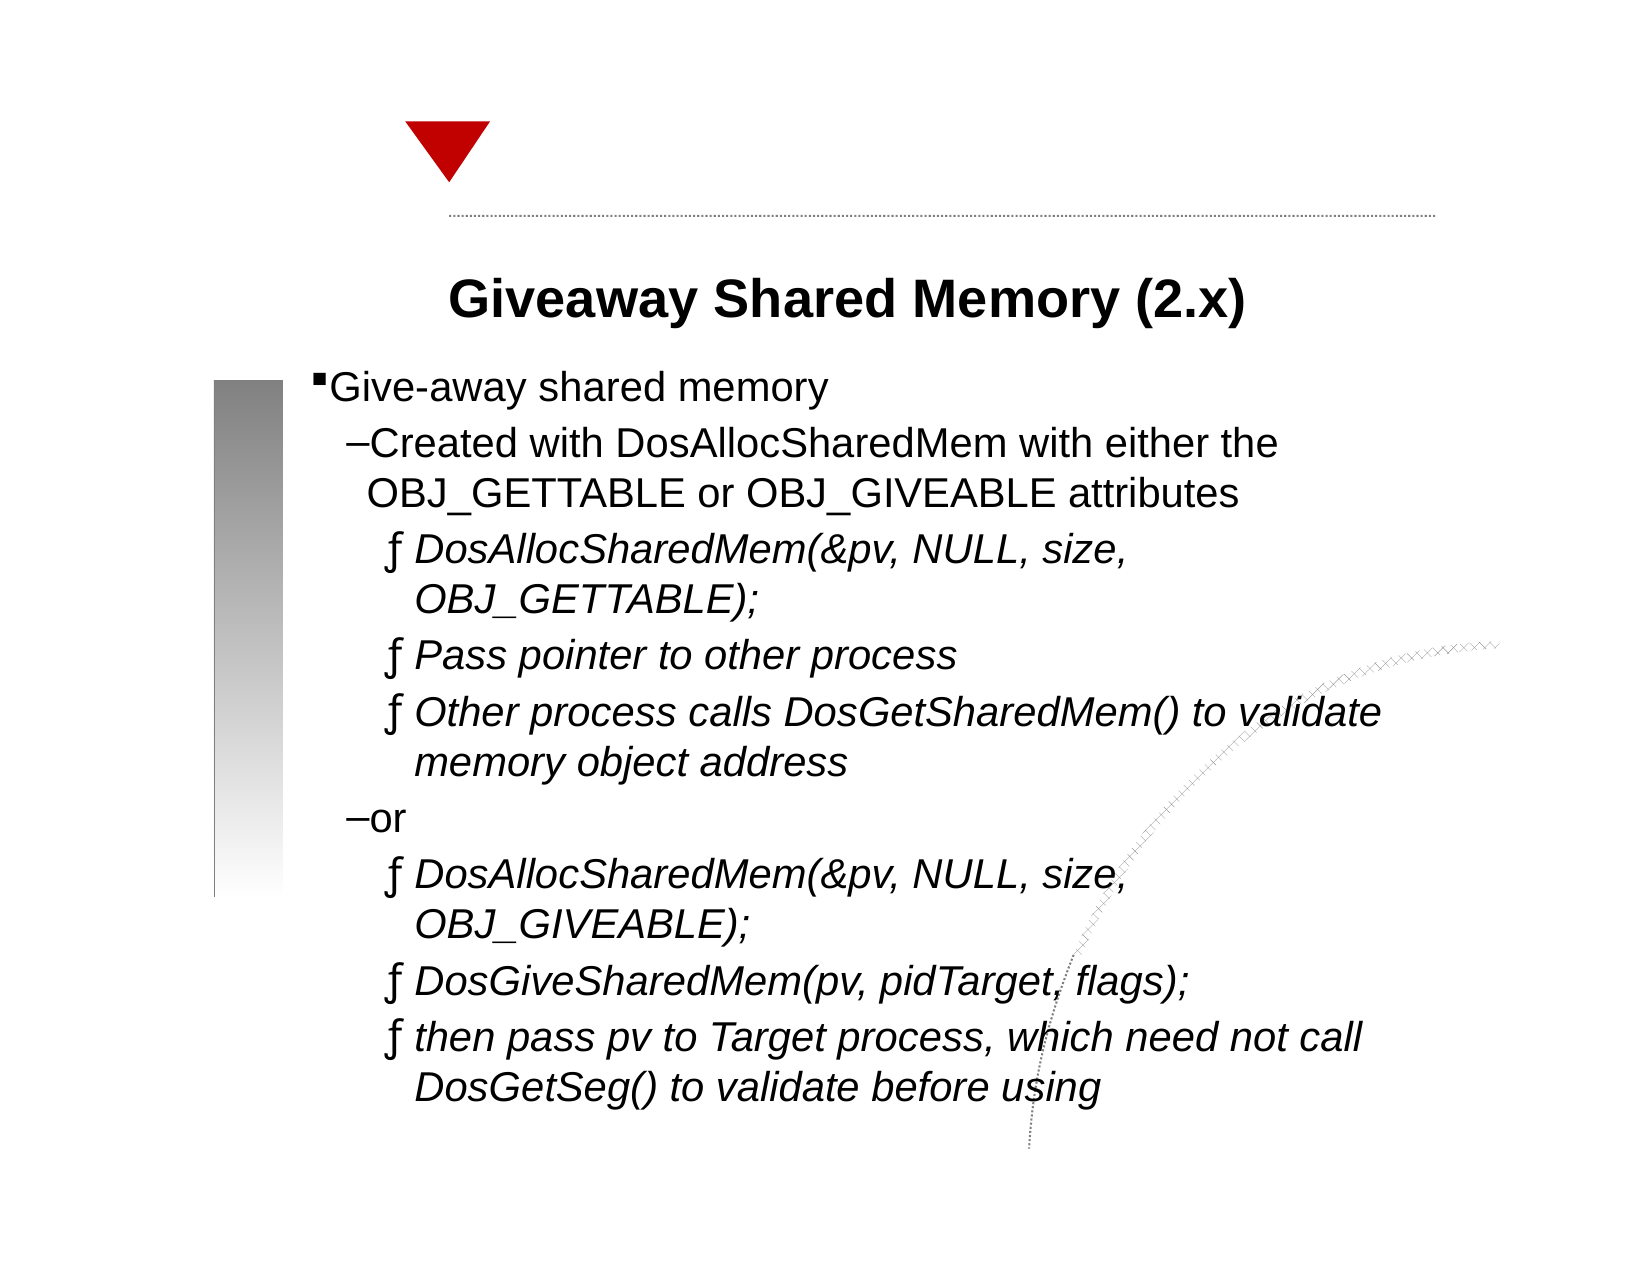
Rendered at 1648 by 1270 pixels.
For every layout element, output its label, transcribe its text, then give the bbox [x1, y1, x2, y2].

text_box Giveaway Shared Memory (2.x) [448, 263, 1439, 329]
text_box Give-away shared memory Created with DosAllocSharedMem with either the OBJ_GETTABLE or OBJ_GIVEABLE attributes DosAllocSharedMem(&pv, NULL, size, OBJ_GETTABLE); Pass pointer to other process Other process calls DosGetSharedMem() to validate memory object address or DosAllocSharedMem(&pv, NULL, size, OBJ_GIVEABLE); DosGiveSharedMem(pv, pidTarget, flags); then pass pv to Target process, which need not call DosGetSeg() to validate before using [310, 359, 1434, 1110]
